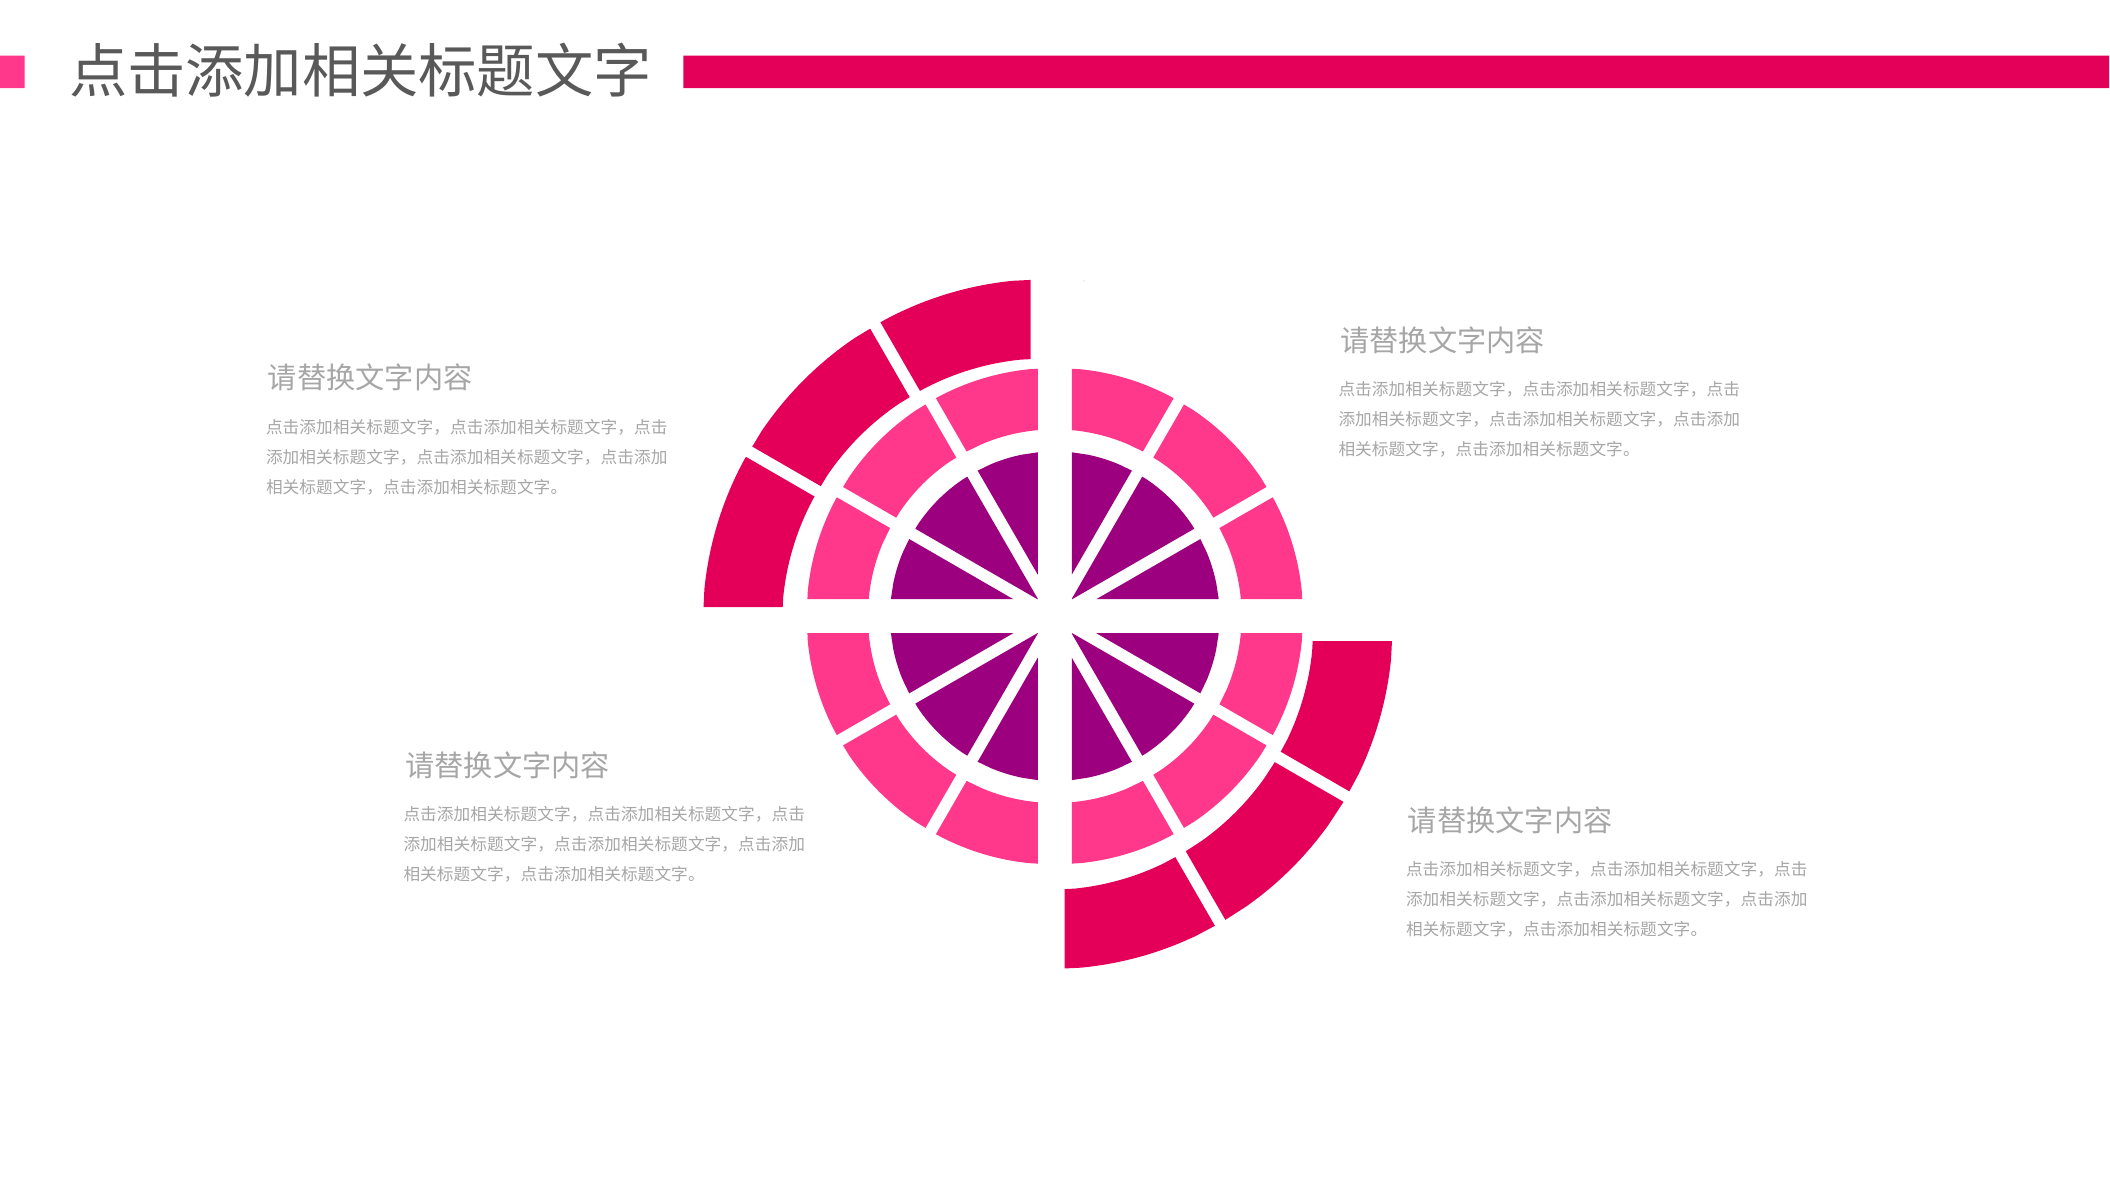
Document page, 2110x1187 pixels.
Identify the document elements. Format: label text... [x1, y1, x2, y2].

text_box [1218, 632, 1304, 737]
text_box [913, 475, 1039, 601]
text_box [1070, 779, 1176, 865]
text_box [1151, 403, 1268, 520]
text_box 请替换文字内容 [1392, 787, 1791, 846]
text_box [806, 495, 892, 601]
text_box 请替换文字内容 [1324, 307, 1724, 366]
text_box [1070, 475, 1196, 601]
text_box [1151, 713, 1268, 830]
text_box [702, 455, 816, 609]
text_box 点击添加相关标题文字，点击添加相关标题文字，点击添加相关标题文字，点击添加相关标题文字，点击添加相关标题文字，点击添加相关标题文字。 [1324, 362, 1760, 467]
text_box [913, 632, 1039, 758]
text_box [1092, 632, 1220, 695]
text_box [1070, 632, 1196, 758]
text_box [1092, 537, 1220, 601]
text_box [976, 653, 1039, 782]
text_box 点击添加相关标题文字 [54, 26, 667, 112]
text_box 点击添加相关标题文字，点击添加相关标题文字，点击添加相关标题文字，点击添加相关标题文字，点击添加相关标题文字，点击添加相关标题文字。 [1391, 842, 1827, 947]
text_box 点击添加相关标题文字，点击添加相关标题文字，点击添加相关标题文字，点击添加相关标题文字，点击添加相关标题文字，点击添加相关标题文字。 [389, 787, 825, 892]
text_box 点击添加相关标题文字，点击添加相关标题文字，点击添加相关标题文字，点击添加相关标题文字，点击添加相关标题文字，点击添加相关标题文字。 [251, 399, 687, 504]
text_box [1184, 760, 1345, 922]
text_box 请替换文字内容 [252, 345, 651, 403]
text_box [1218, 495, 1304, 601]
text_box [841, 403, 958, 520]
text_box [841, 713, 958, 830]
text_box [934, 367, 1039, 453]
text_box [806, 632, 892, 737]
text_box [976, 451, 1039, 579]
text_box [1070, 367, 1176, 453]
text_box 请替换文字内容 [389, 732, 789, 791]
text_box [889, 632, 1018, 695]
text_box [1070, 653, 1134, 782]
text_box [1063, 855, 1217, 970]
text_box [750, 327, 912, 488]
text_box [1279, 640, 1394, 793]
text_box [889, 537, 1018, 601]
text_box [1070, 451, 1134, 579]
text_box [879, 278, 1032, 393]
text_box [934, 779, 1039, 865]
